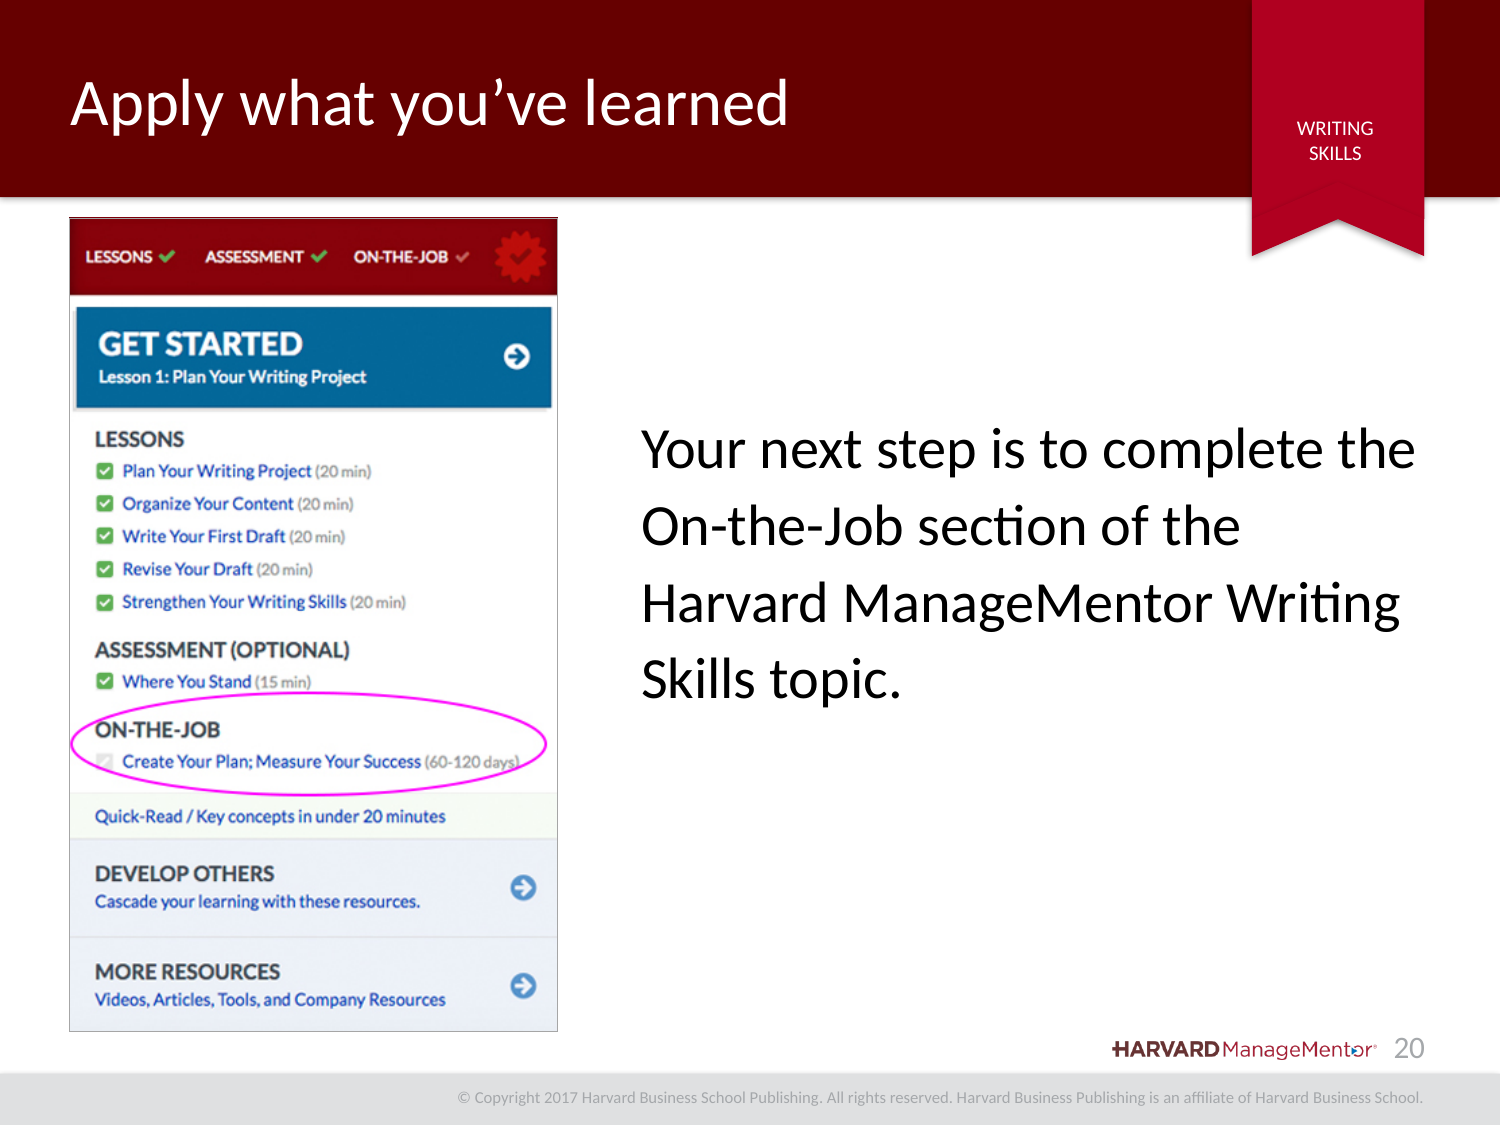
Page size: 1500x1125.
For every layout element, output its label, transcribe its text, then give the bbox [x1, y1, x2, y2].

picture [1100, 1034, 1380, 1067]
title Apply what you’ve learned [70, 16, 1212, 185]
picture [69, 217, 558, 1033]
list Your next step is to complete the On-the-Job section of the Harvard ManageMentor Writing Skills topic. [640, 403, 1425, 866]
